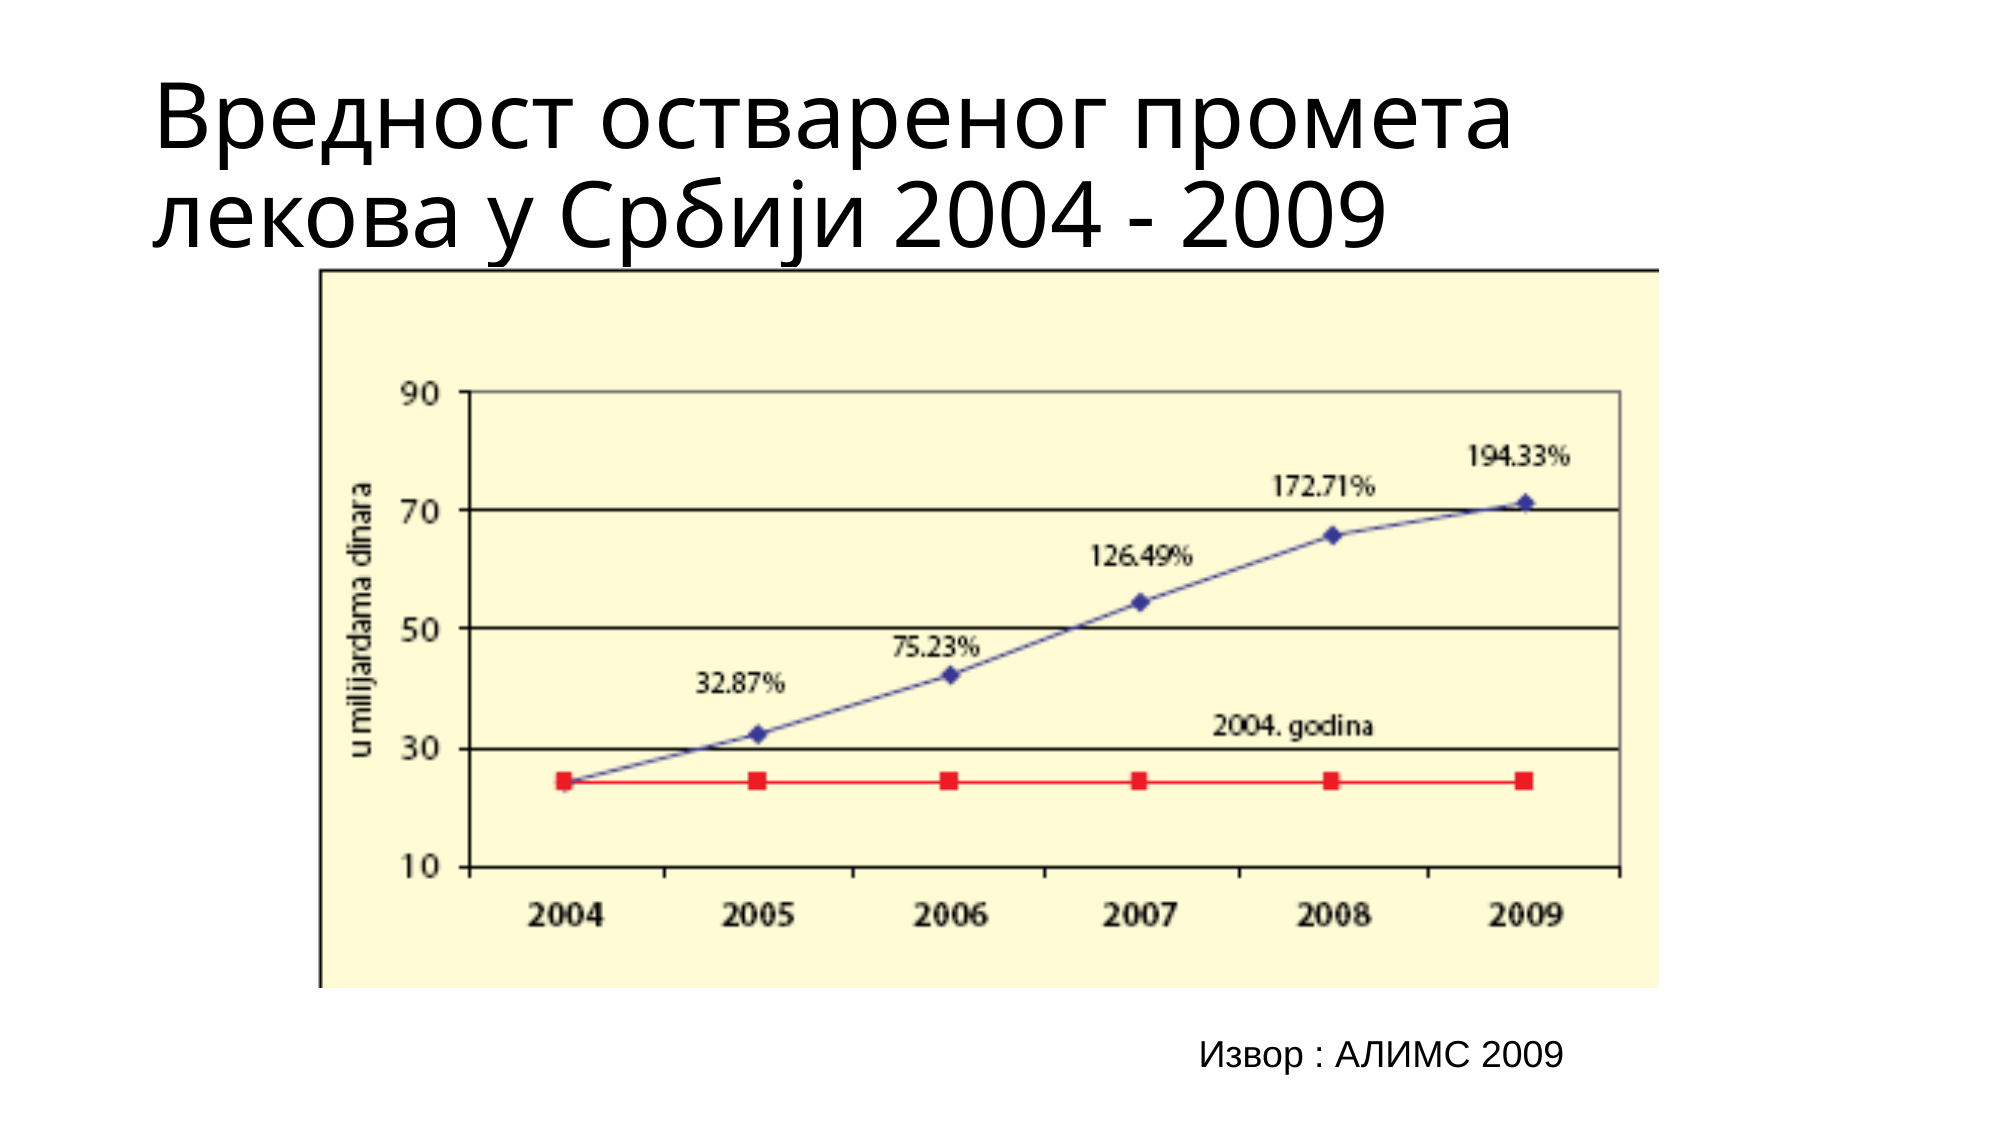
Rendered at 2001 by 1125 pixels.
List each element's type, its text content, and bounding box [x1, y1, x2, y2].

text_box Извор : АЛИМС 2009 [751, 1023, 1579, 1083]
title Вредност оствареног промета лекова у Србији 2004 - 2009 [137, 59, 1863, 278]
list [317, 267, 1659, 988]
